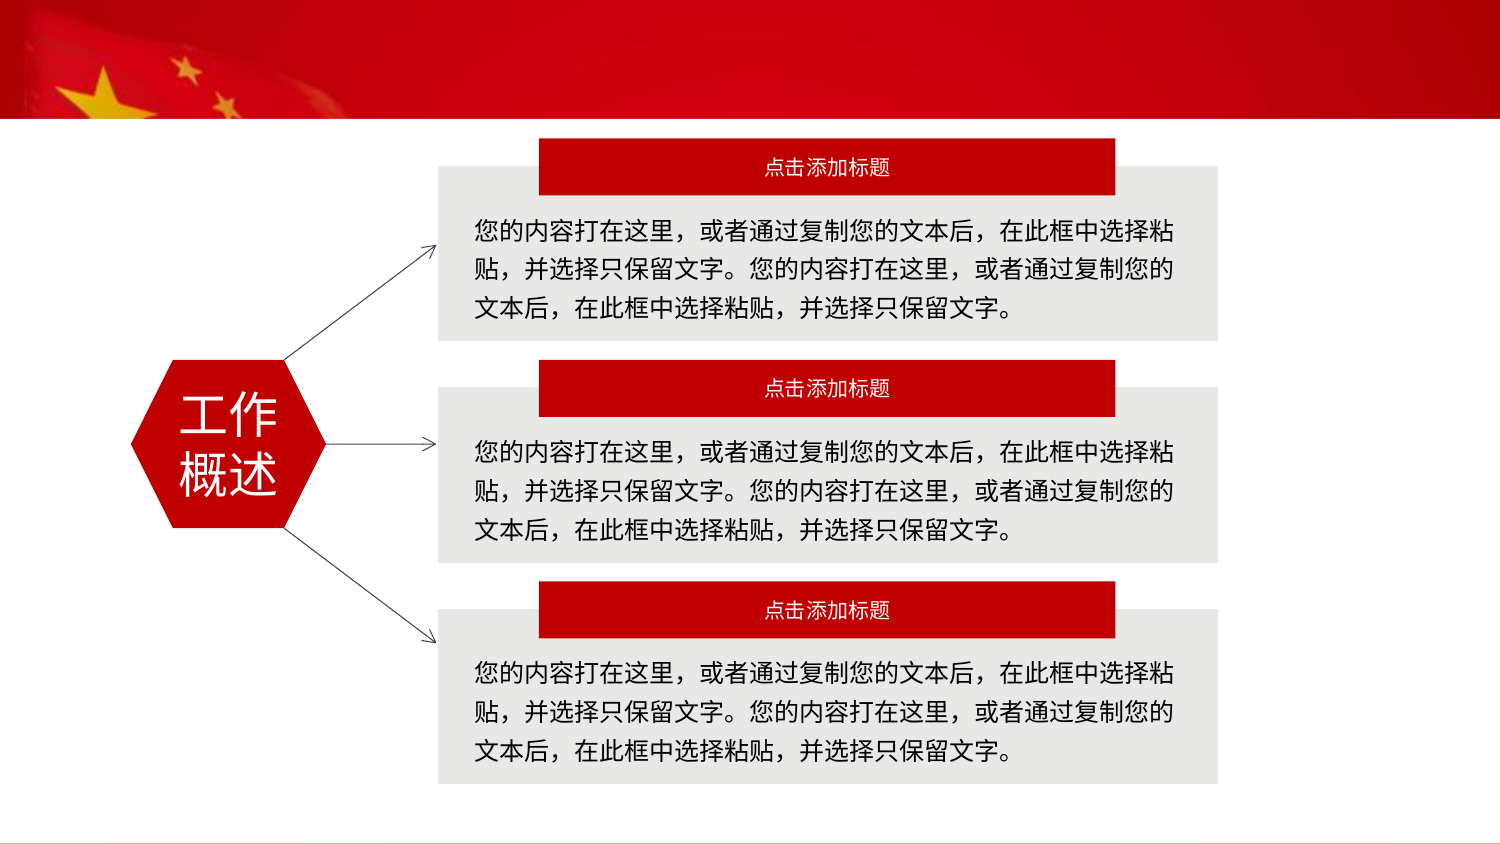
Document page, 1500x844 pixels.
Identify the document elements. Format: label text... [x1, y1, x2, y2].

text_box 您的内容打在这里，或者通过复制您的文本后，在此框中选择粘贴，并选择只保留文字。您的内容打在这里，或者通过复制您的文本后，在此框中选择粘贴，并选择只保留文字。 [463, 643, 1208, 772]
text_box 您的内容打在这里，或者通过复制您的文本后，在此框中选择粘贴，并选择只保留文字。您的内容打在这里，或者通过复制您的文本后，在此框中选择粘贴，并选择只保留文字。 [463, 200, 1208, 329]
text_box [283, 528, 437, 644]
text_box [436, 385, 1220, 565]
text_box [283, 244, 437, 360]
picture [0, 0, 1500, 118]
text_box 您的内容打在这里，或者通过复制您的文本后，在此框中选择粘贴，并选择只保留文字。您的内容打在这里，或者通过复制您的文本后，在此框中选择粘贴，并选择只保留文字。 [463, 421, 1208, 550]
text_box [436, 164, 1220, 343]
text_box 点击添加标题 [538, 137, 1116, 196]
text_box 工作概述 [129, 358, 327, 530]
text_box [436, 607, 1220, 786]
text_box 点击添加标题 [538, 359, 1116, 418]
text_box [140, 20, 545, 89]
text_box 点击添加标题 [538, 580, 1116, 639]
